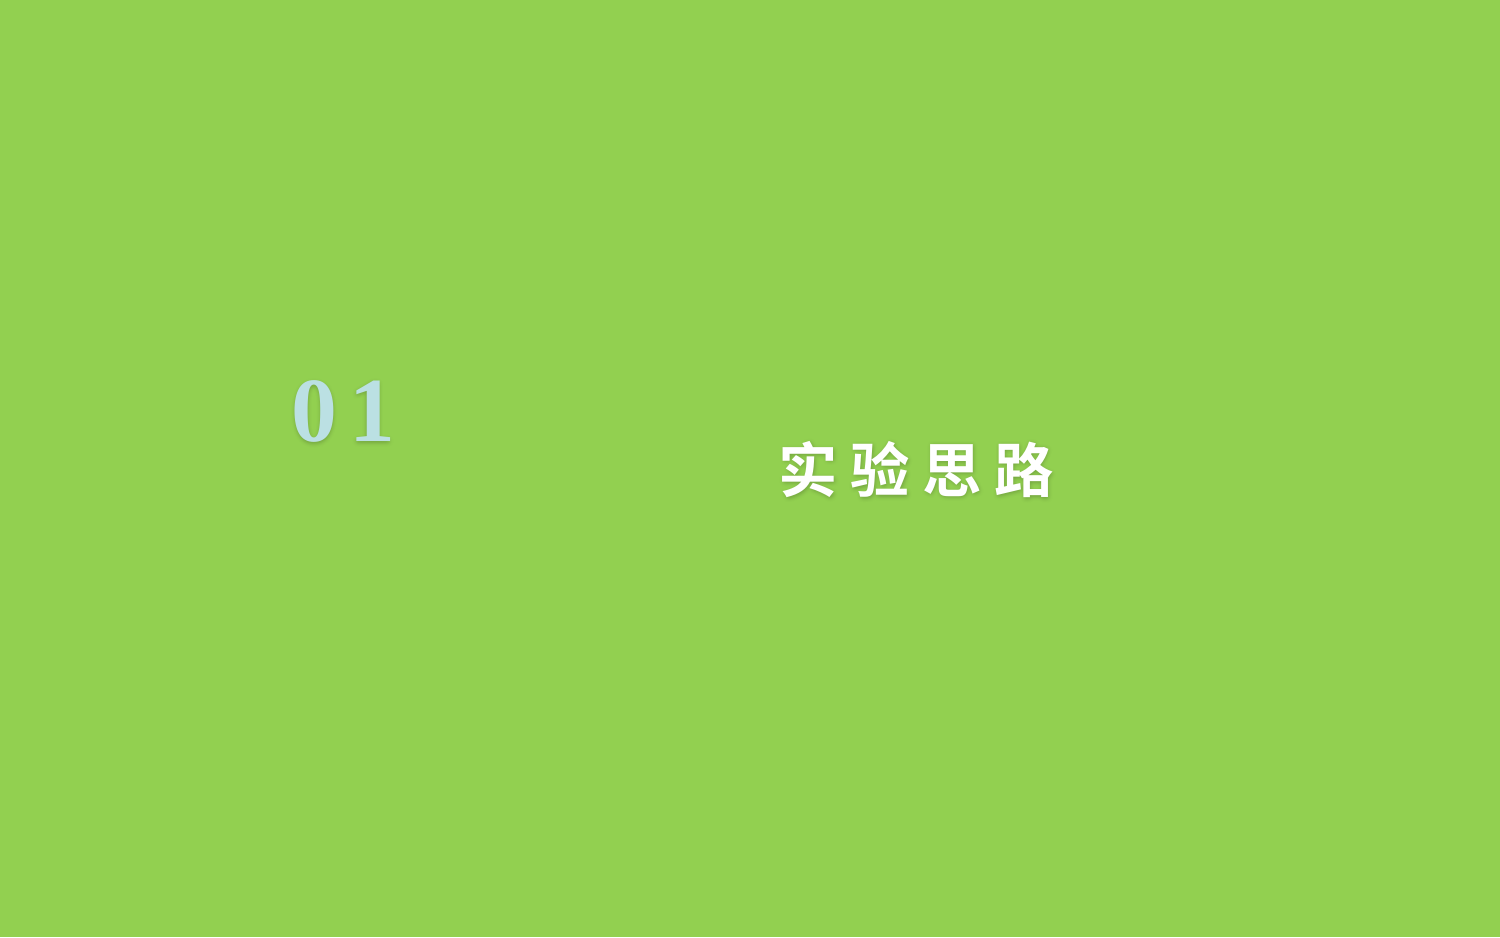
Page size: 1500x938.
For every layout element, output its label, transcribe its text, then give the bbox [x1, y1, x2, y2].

text_box 实验思路 [494, 426, 1339, 510]
text_box 01 [211, 344, 476, 466]
